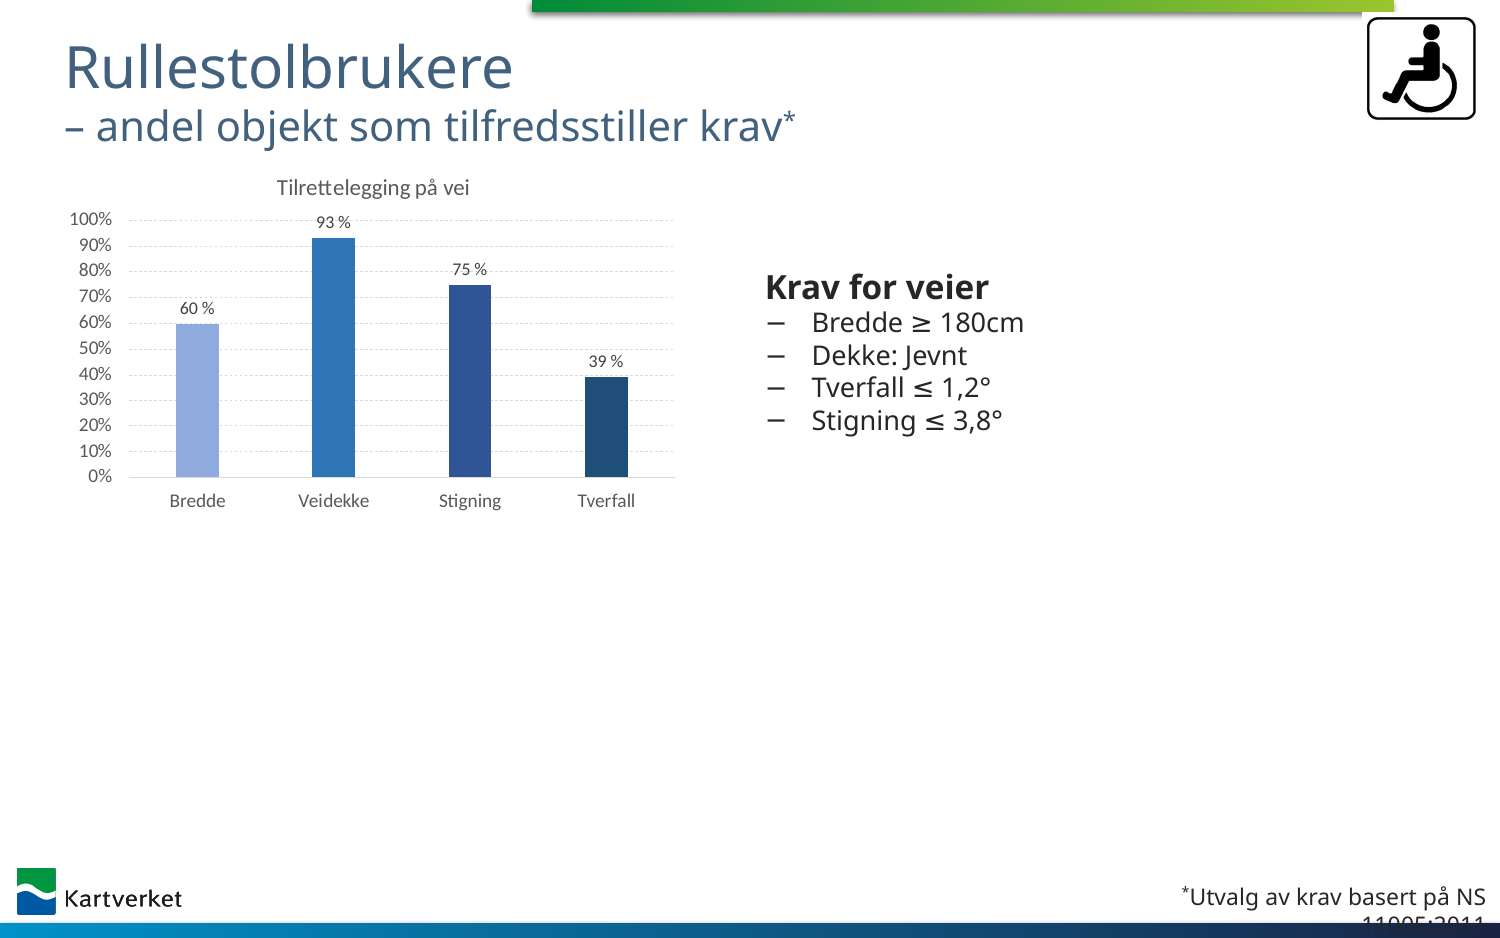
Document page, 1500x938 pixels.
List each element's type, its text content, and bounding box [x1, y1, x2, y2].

picture [62, 166, 685, 519]
text_box Krav for veier Bredde ≥ 180cm Dekke: Jevnt Tverfall ≤ 1,2° Stigning ≤ 3,8° [750, 258, 1234, 444]
text_box Rullestolbrukere – andel objekt som tilfredsstiller krav* [49, 25, 1431, 158]
text_box *Utvalg av krav basert på NS 11005:2011 [1068, 873, 1500, 938]
picture [1362, 12, 1481, 126]
